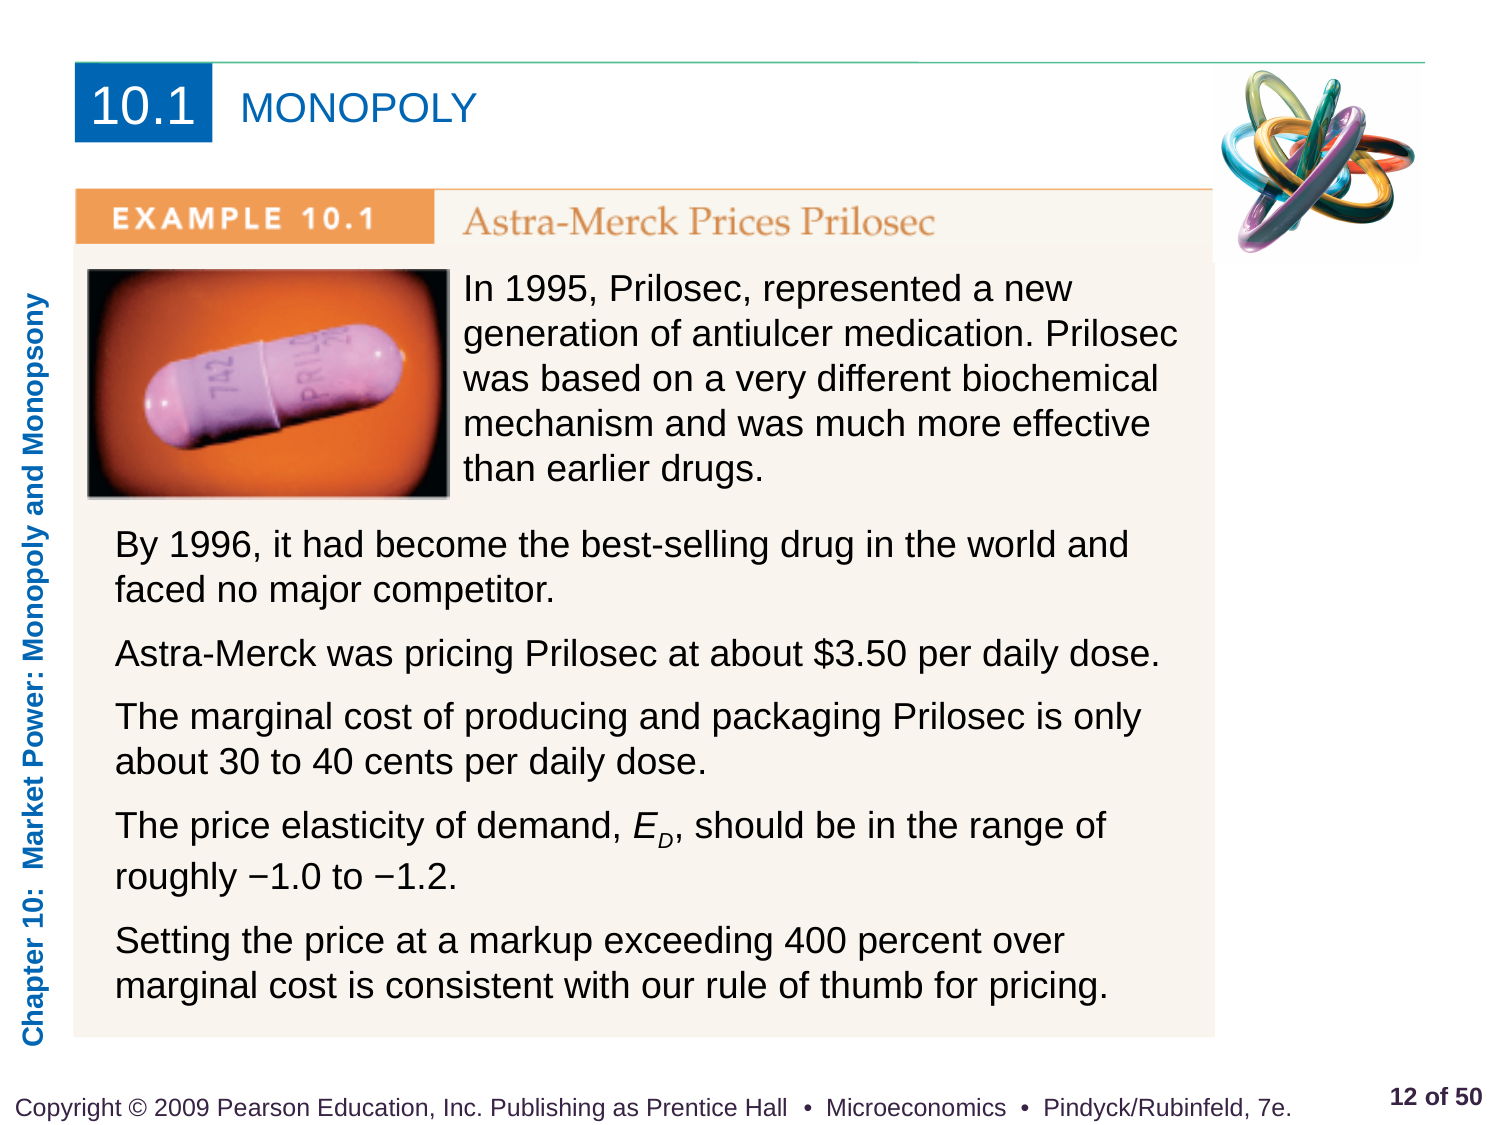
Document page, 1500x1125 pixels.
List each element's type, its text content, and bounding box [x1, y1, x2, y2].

picture [87, 269, 451, 501]
text_box In 1995, Prilosec, represented a new generation of antiulcer medication. Prilosec was based on a very different biochemical mechanism and was much more effective than earlier drugs. [65, 256, 1216, 496]
text_box [73, 496, 1215, 1038]
text_box By 1996, it had become the best-selling drug in the world and faced no major competitor. Astra-Merck was pricing Prilosec at about $3.50 per daily dose. The marginal cost of producing and packaging Prilosec is only about 30 to 40 cents per daily dose. The price elasticity of demand, ED, should be in the range of roughly −1.0 to −1.2. Setting the price at a markup exceeding 400 percent over marginal cost is consistent with our rule of thumb for pricing. [99, 512, 1200, 1014]
picture [74, 143, 1422, 263]
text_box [74, 62, 1426, 143]
